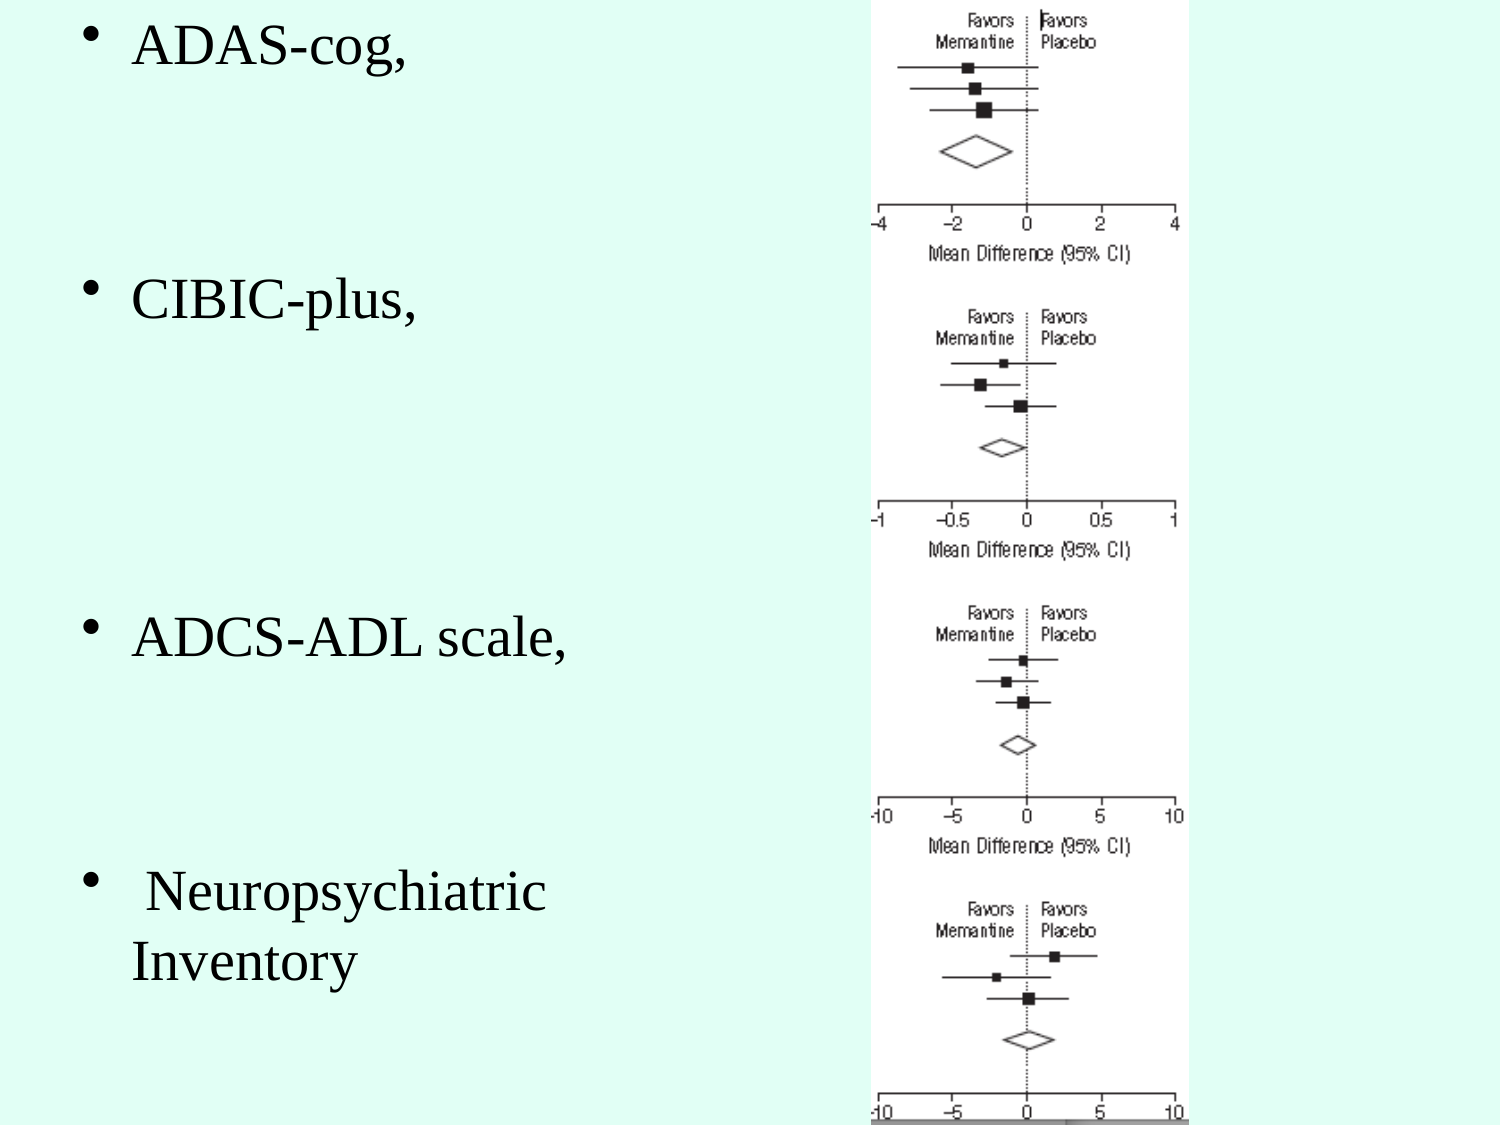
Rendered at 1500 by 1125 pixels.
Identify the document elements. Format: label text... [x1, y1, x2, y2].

list ADAS-cog, CIBIC-plus, ADCS-ADL scale, Neuropsychiatric Inventory [75, 0, 738, 1005]
picture [871, 0, 1189, 1125]
